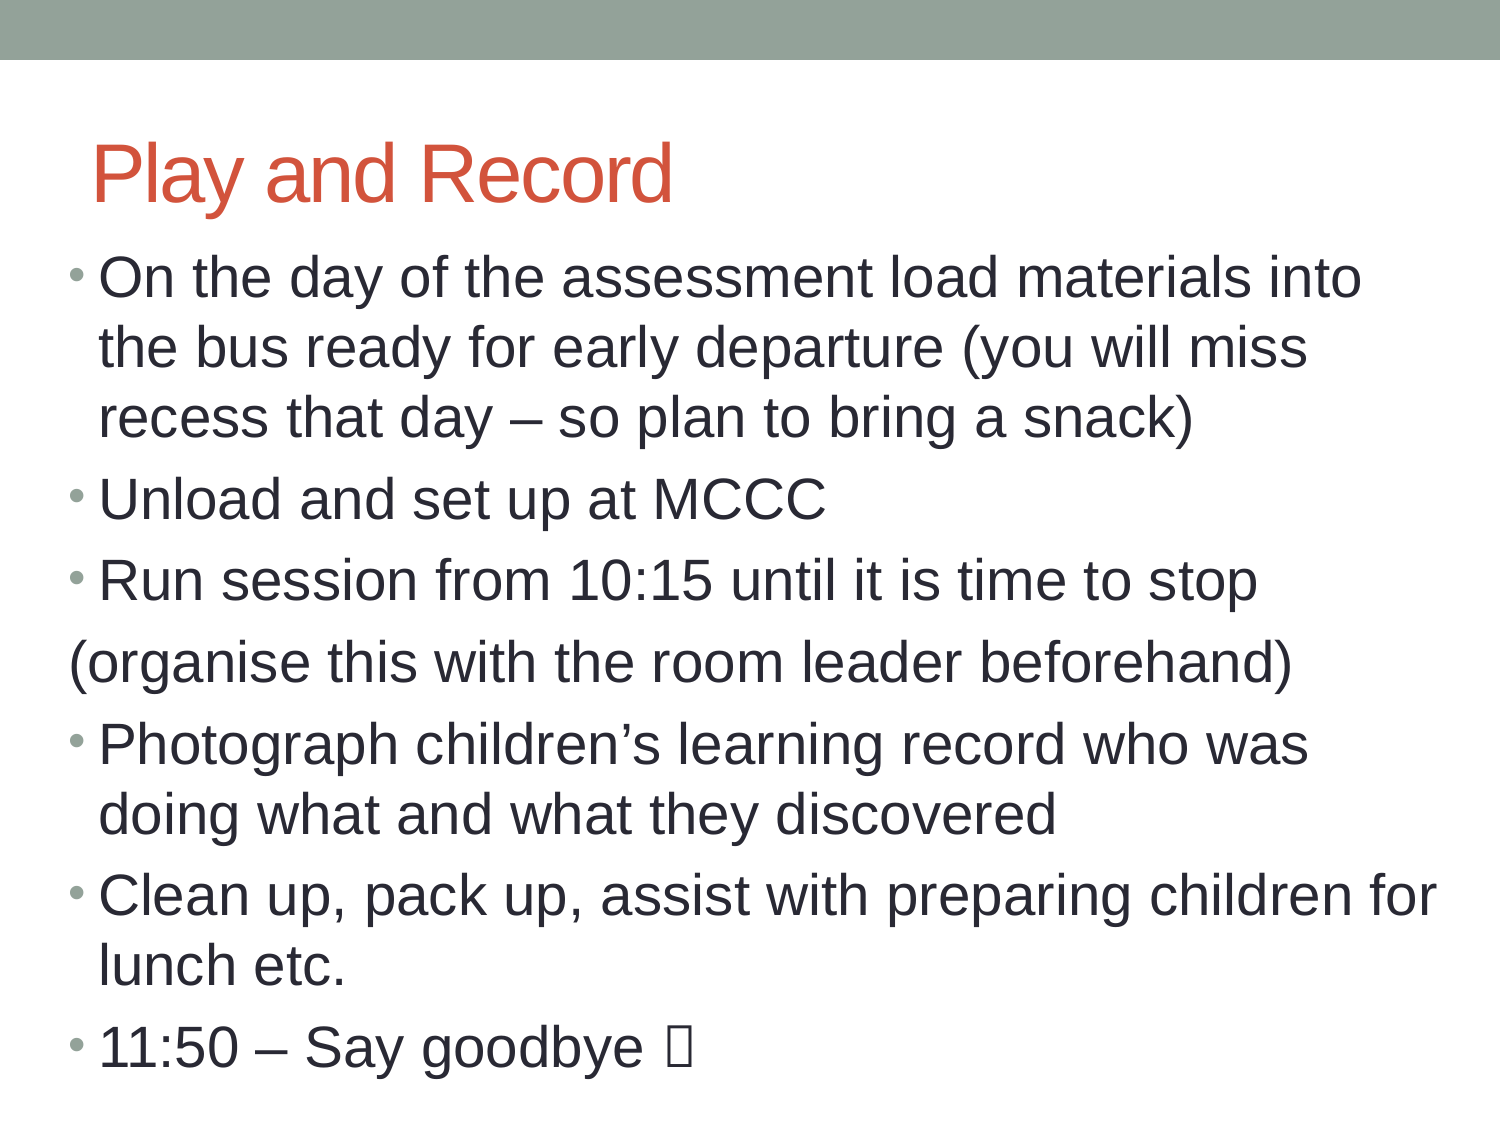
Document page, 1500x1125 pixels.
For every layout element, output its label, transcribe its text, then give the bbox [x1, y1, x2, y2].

list On the day of the assessment load materials into the bus ready for early departure (you will miss recess that day – so plan to bring a snack) Unload and set up at MCCC Run session from 10:15 until it is time to stop (organise this with the room leader beforehand) Photograph children’s learning record who was doing what and what they discovered Clean up, pack up, assist with preparing children for lunch etc. 11:50 – Say goodbye  [53, 231, 1471, 1071]
title Play and Record [75, 87, 1425, 231]
